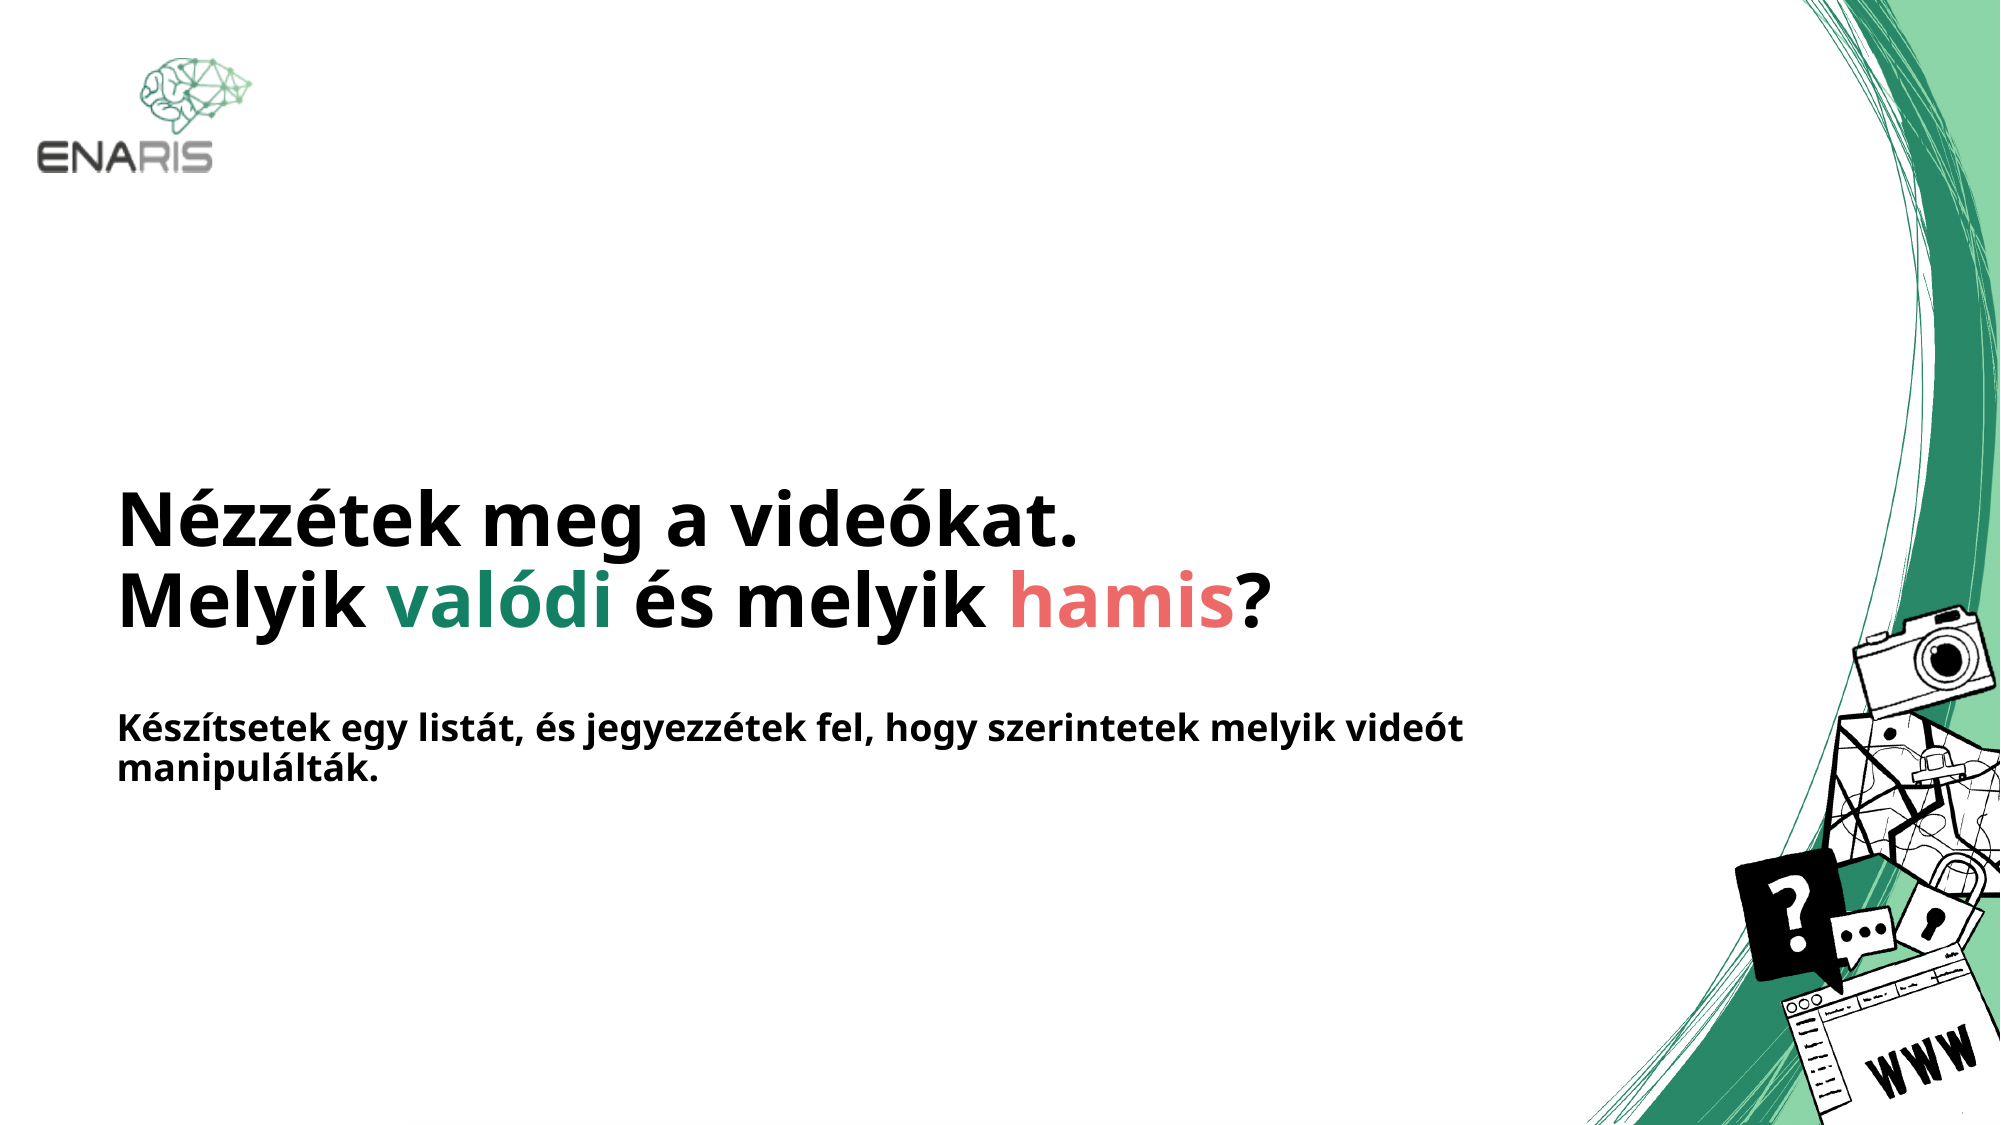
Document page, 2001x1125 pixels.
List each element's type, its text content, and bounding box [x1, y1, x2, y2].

picture [37, 58, 254, 173]
text_box Készítsetek egy listát, és jegyezzétek fel, hogy szerintetek melyik videót manipulálták. [101, 640, 1711, 859]
title Nézzétek meg a videókat. Melyik valódi és melyik hamis? [101, 453, 1711, 640]
picture [408, 0, 2000, 1125]
